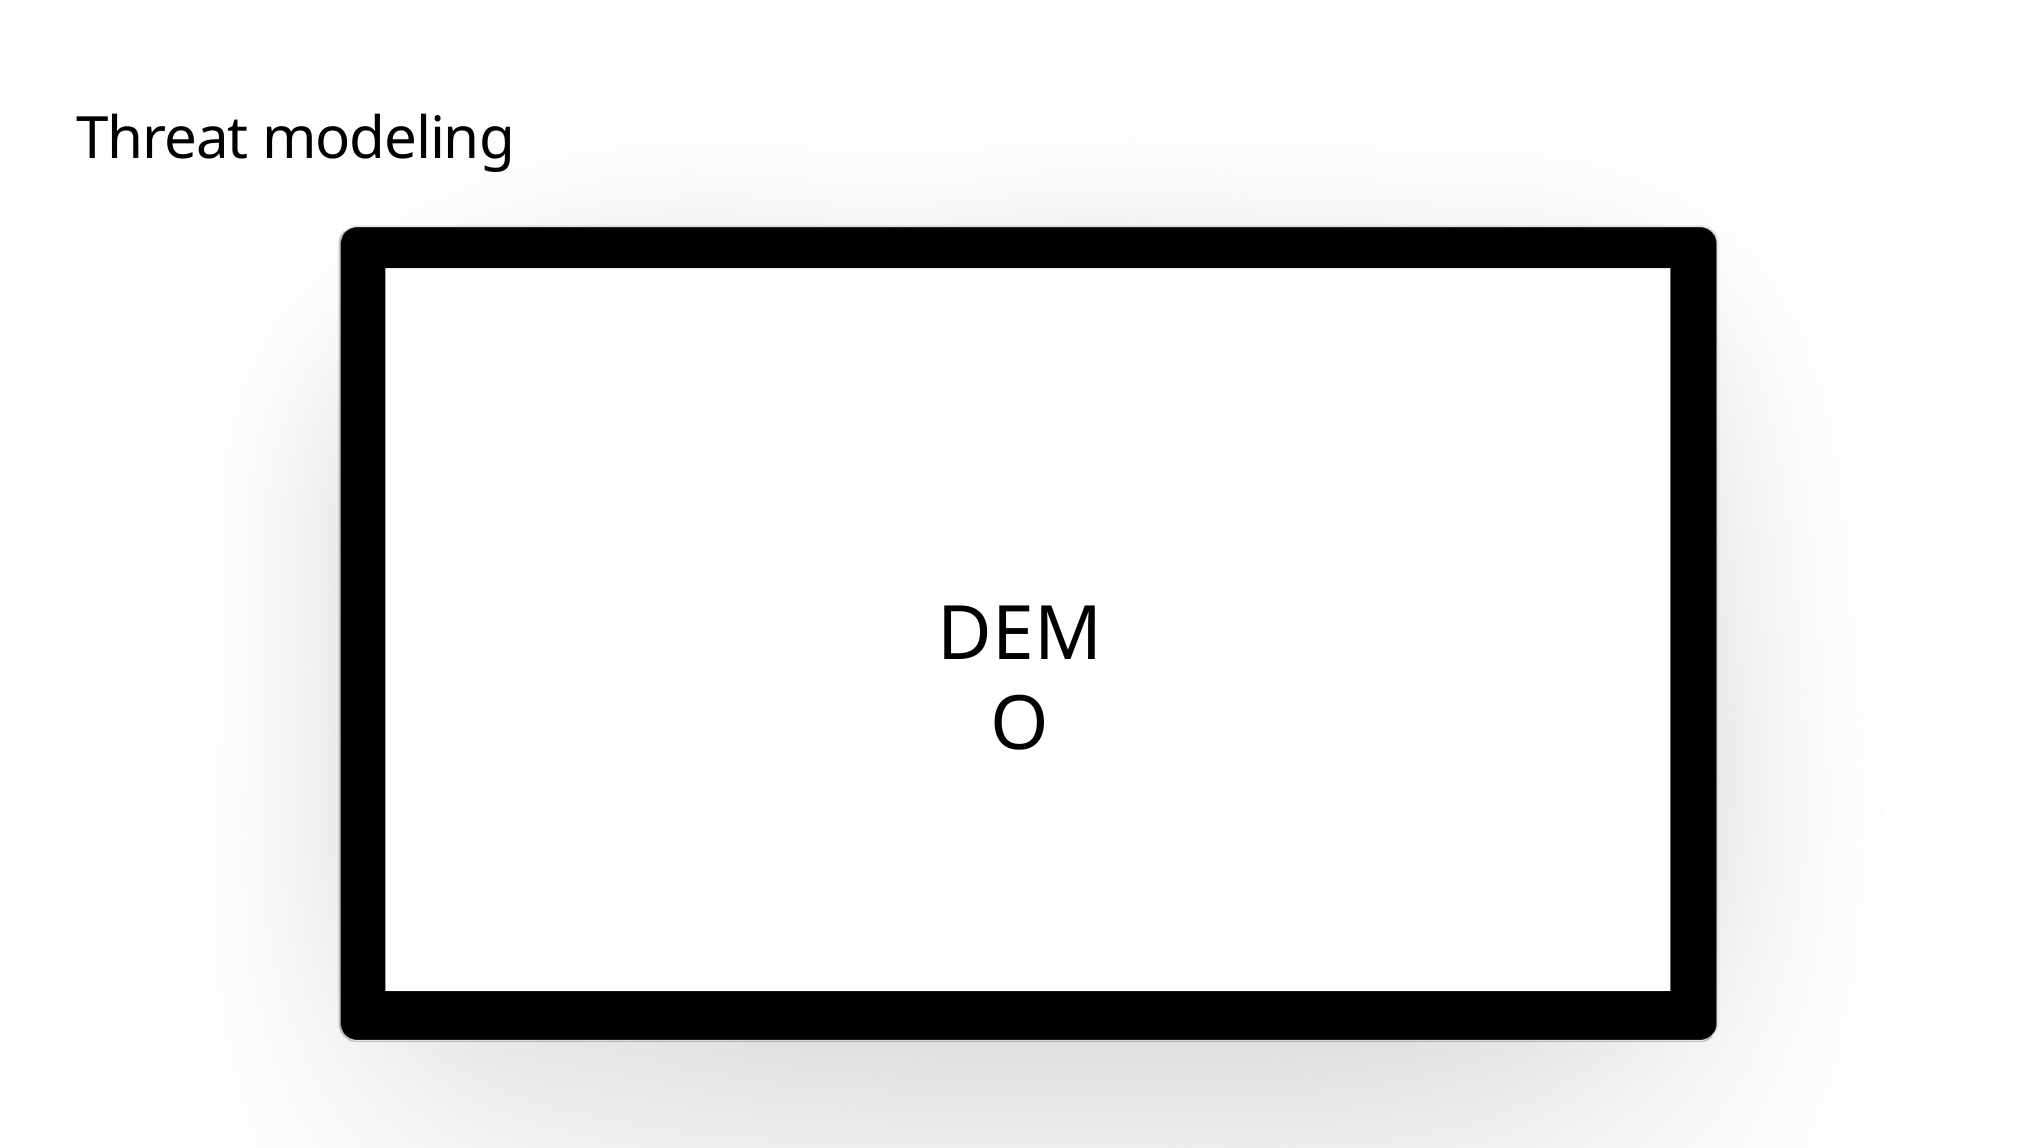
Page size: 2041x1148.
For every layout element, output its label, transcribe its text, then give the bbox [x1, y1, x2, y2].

picture [64, 81, 1884, 1148]
text_box DEMO [894, 577, 1146, 772]
title Threat modeling [76, 103, 1969, 172]
